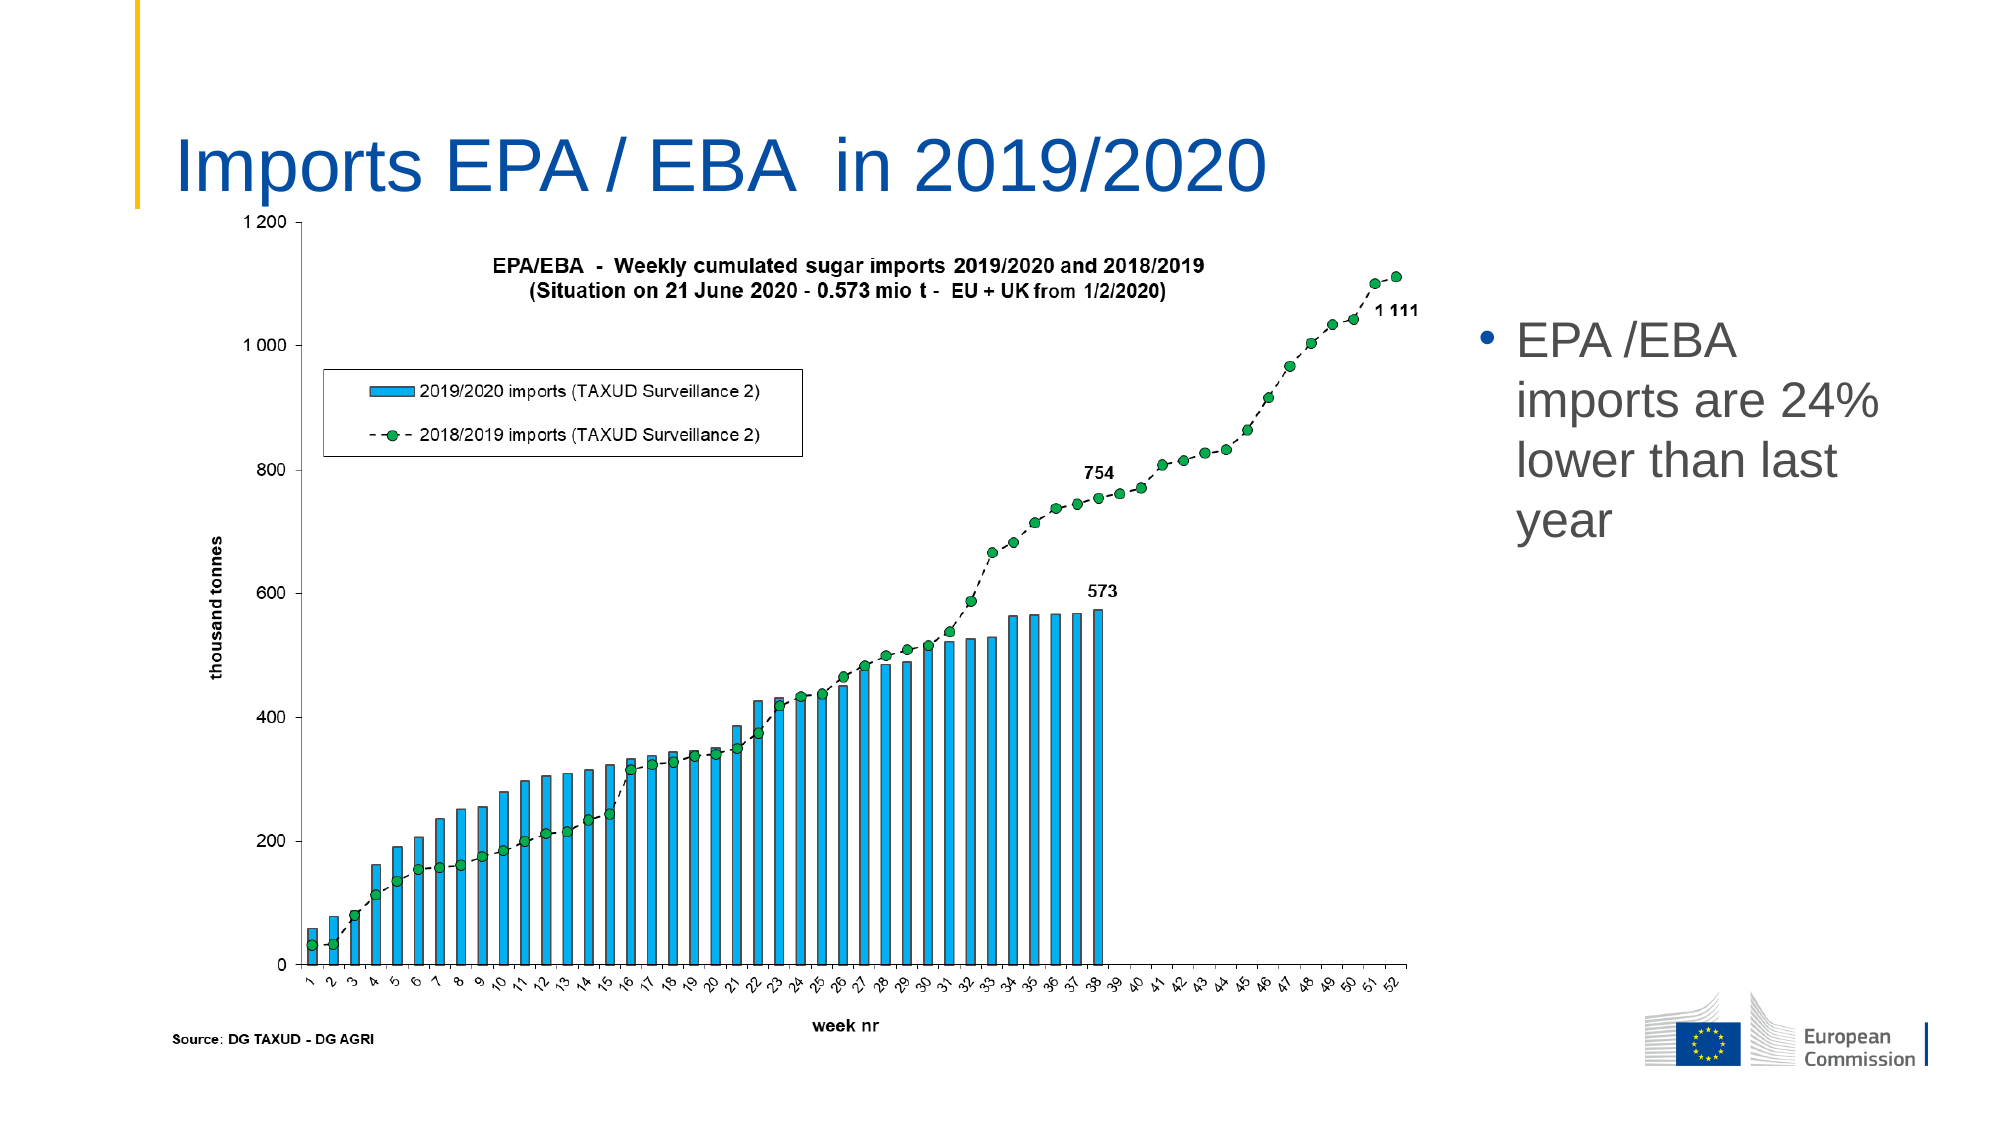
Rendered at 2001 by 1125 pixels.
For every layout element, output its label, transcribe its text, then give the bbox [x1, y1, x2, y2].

title Imports EPA / EBA in 2019/2020 [159, 79, 1885, 208]
list EPA /EBA imports are 24% lower than last year [1463, 299, 1925, 917]
picture [1645, 991, 1928, 1066]
picture [159, 207, 1443, 1060]
